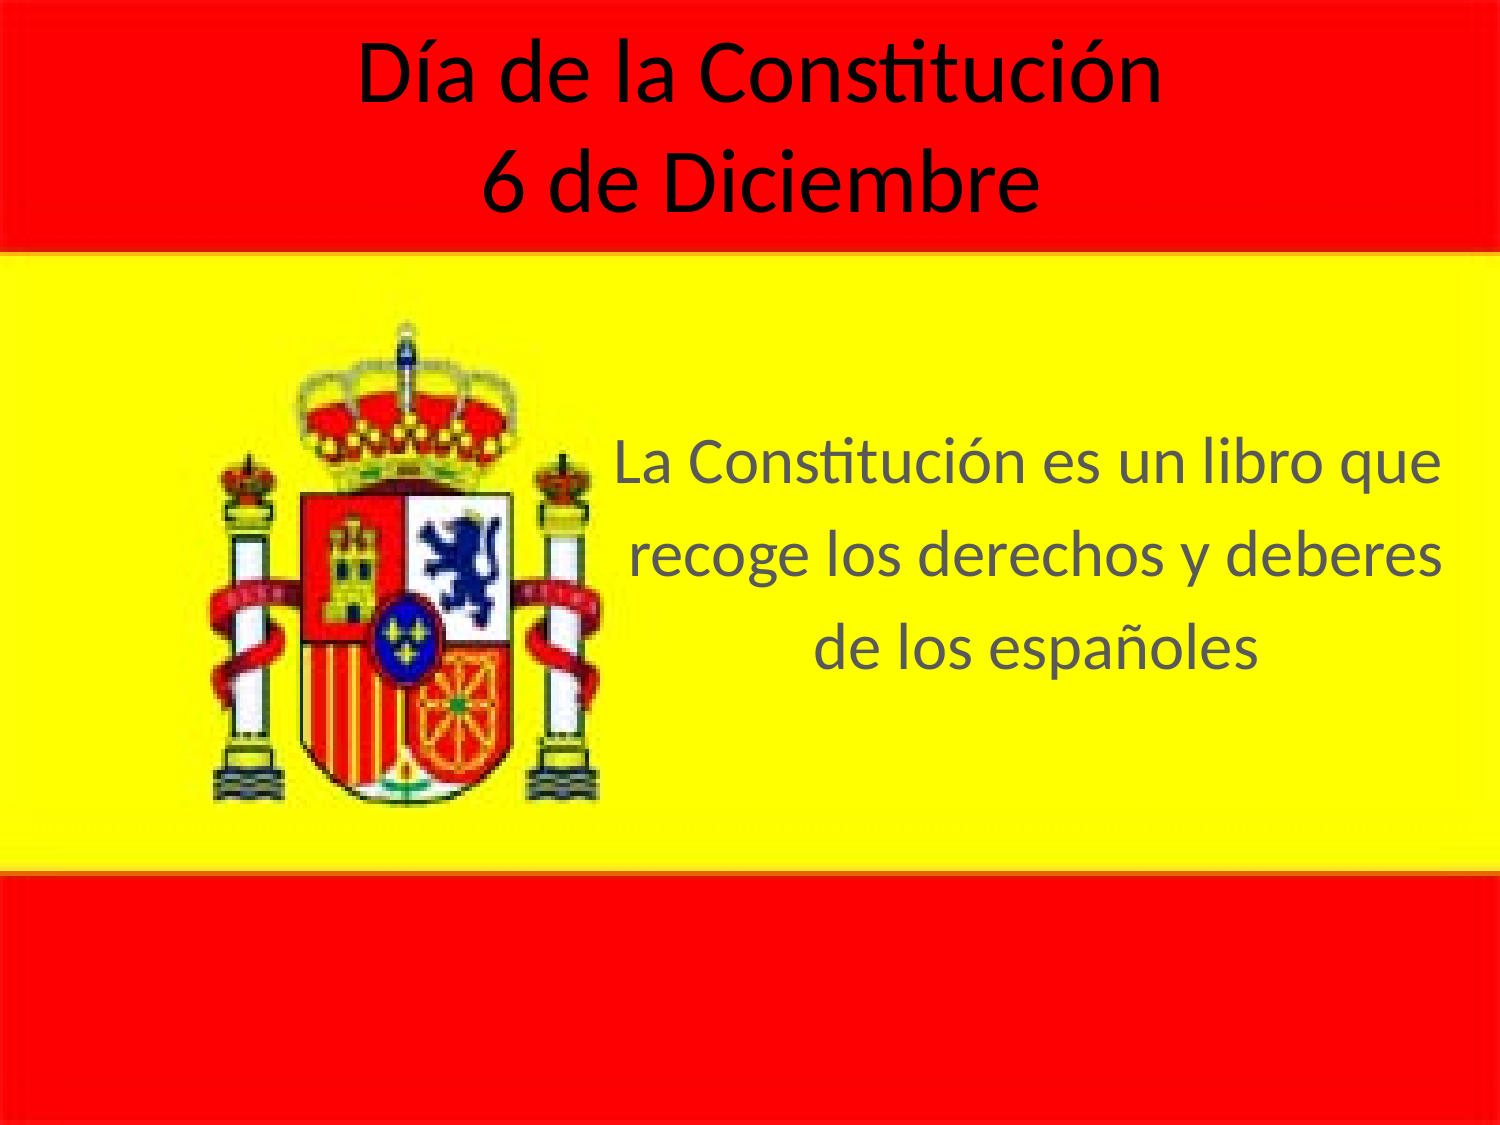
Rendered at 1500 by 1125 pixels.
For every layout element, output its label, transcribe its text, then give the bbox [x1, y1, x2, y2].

title Día de la Constitución 6 de Diciembre [123, 0, 1399, 242]
picture [0, 0, 1500, 1125]
subtitle La Constitución es un libro que recoge los derechos y deberes de los españoles [572, 408, 1500, 717]
